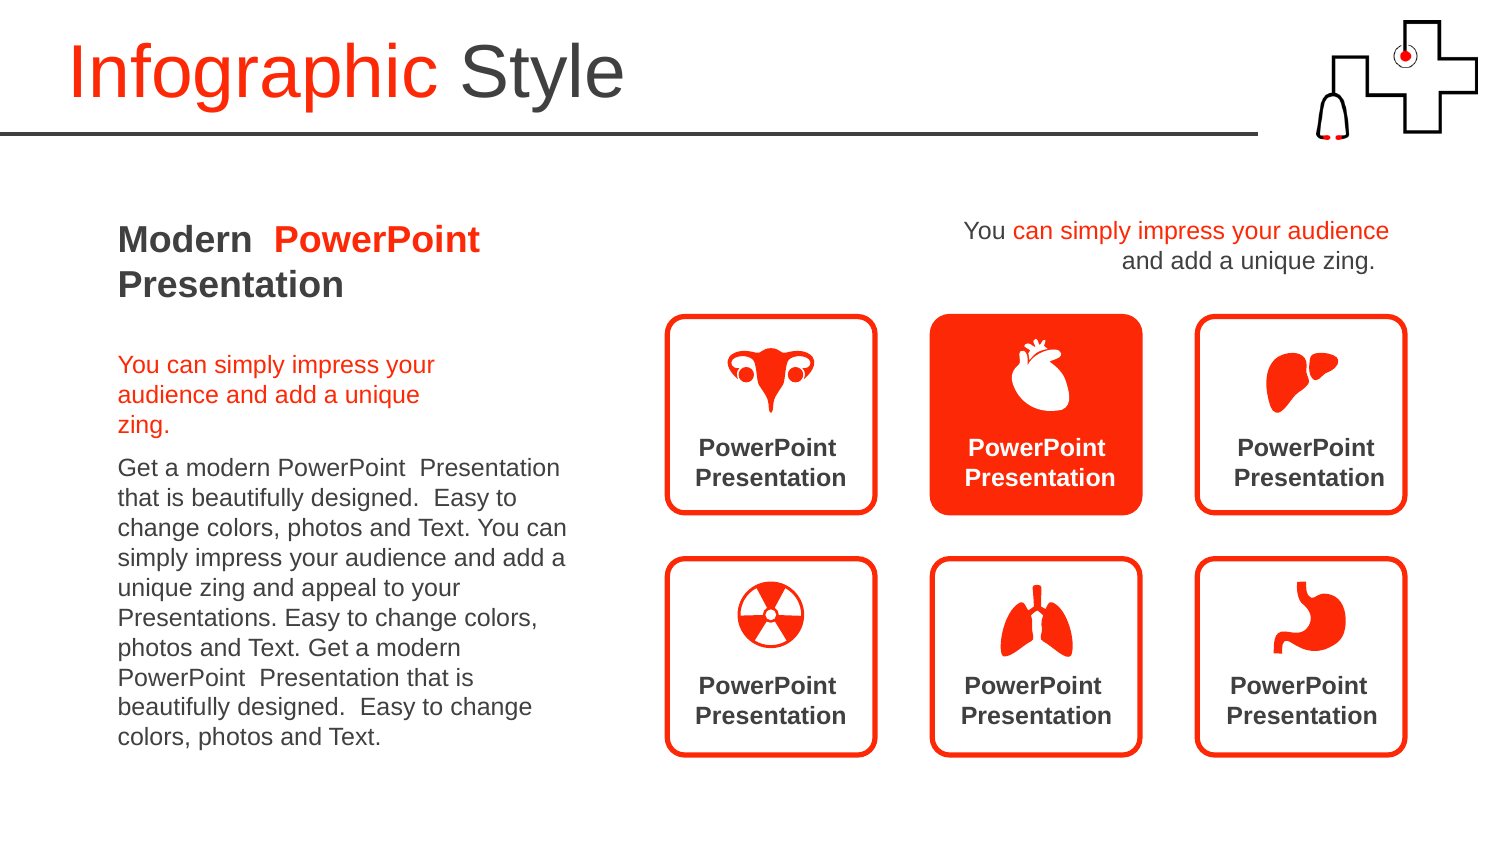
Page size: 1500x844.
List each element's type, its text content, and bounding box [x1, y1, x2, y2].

text_box [665, 556, 878, 758]
text_box PowerPoint Presentation [1207, 662, 1398, 737]
text_box PowerPoint Presentation [675, 424, 867, 499]
text_box [725, 346, 817, 415]
text_box [930, 314, 1143, 515]
text_box [1195, 314, 1408, 515]
picture [1316, 20, 1478, 140]
text_box PowerPoint Presentation [941, 662, 1132, 737]
text_box PowerPoint Presentation [945, 424, 1136, 499]
text_box PowerPoint Presentation [1214, 424, 1405, 499]
text_box [735, 579, 807, 651]
text_box [930, 556, 1143, 758]
text_box [1195, 556, 1408, 758]
text_box [665, 314, 878, 515]
text_box PowerPoint Presentation [675, 662, 867, 737]
text_box [1009, 336, 1072, 414]
text_box [998, 582, 1075, 659]
text_box You can simply impress your audience and add a unique zing. [938, 207, 1405, 282]
text_box Modern PowerPoint Presentation [102, 207, 564, 313]
list Infographic Style [53, 20, 1258, 115]
text_box Get a modern PowerPoint Presentation that is beautifully designed. Easy to change colors, photos and Text. You can simply impress your audience and add a unique zing and appeal to your Presentations. Easy to change colors, photos and Text. Get a modern PowerPoint Presentation that is beautifully designed. Easy to change colors, photos and Text. [102, 444, 585, 759]
text_box [1271, 579, 1348, 656]
text_box [1264, 350, 1341, 415]
text_box You can simply impress your audience and add a unique zing. [102, 340, 487, 446]
